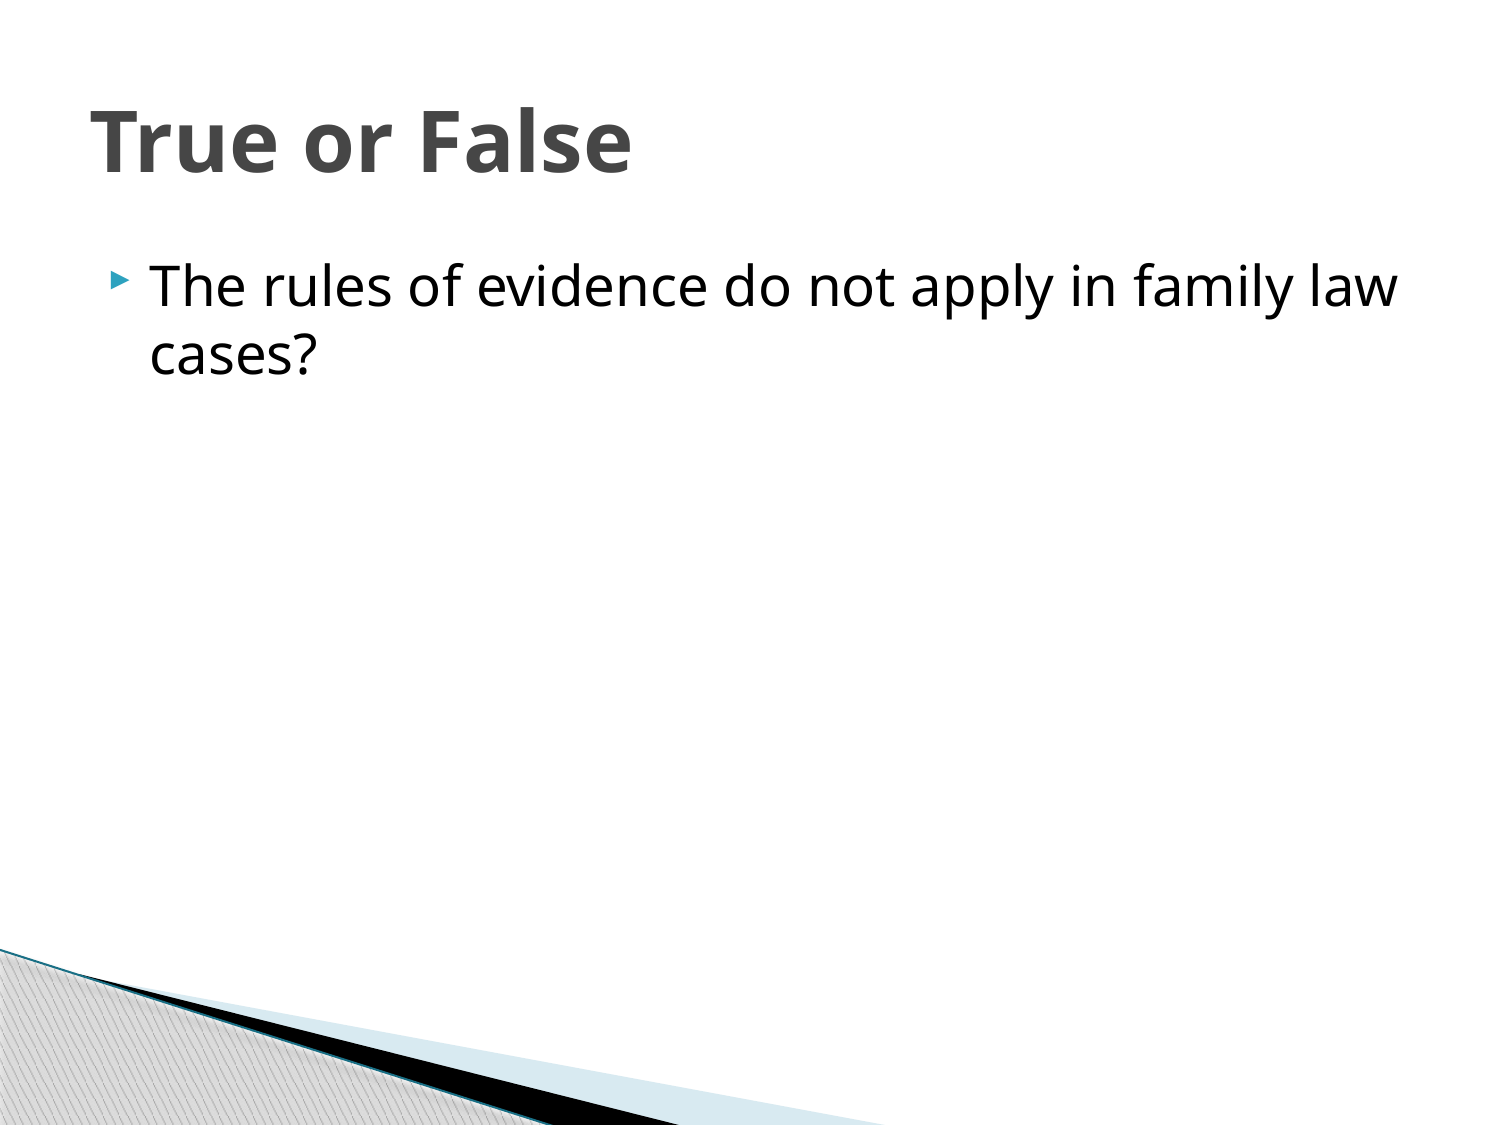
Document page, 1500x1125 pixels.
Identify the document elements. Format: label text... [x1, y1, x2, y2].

title True or False [75, 45, 1425, 233]
list The rules of evidence do not apply in family law cases? [75, 243, 1425, 986]
